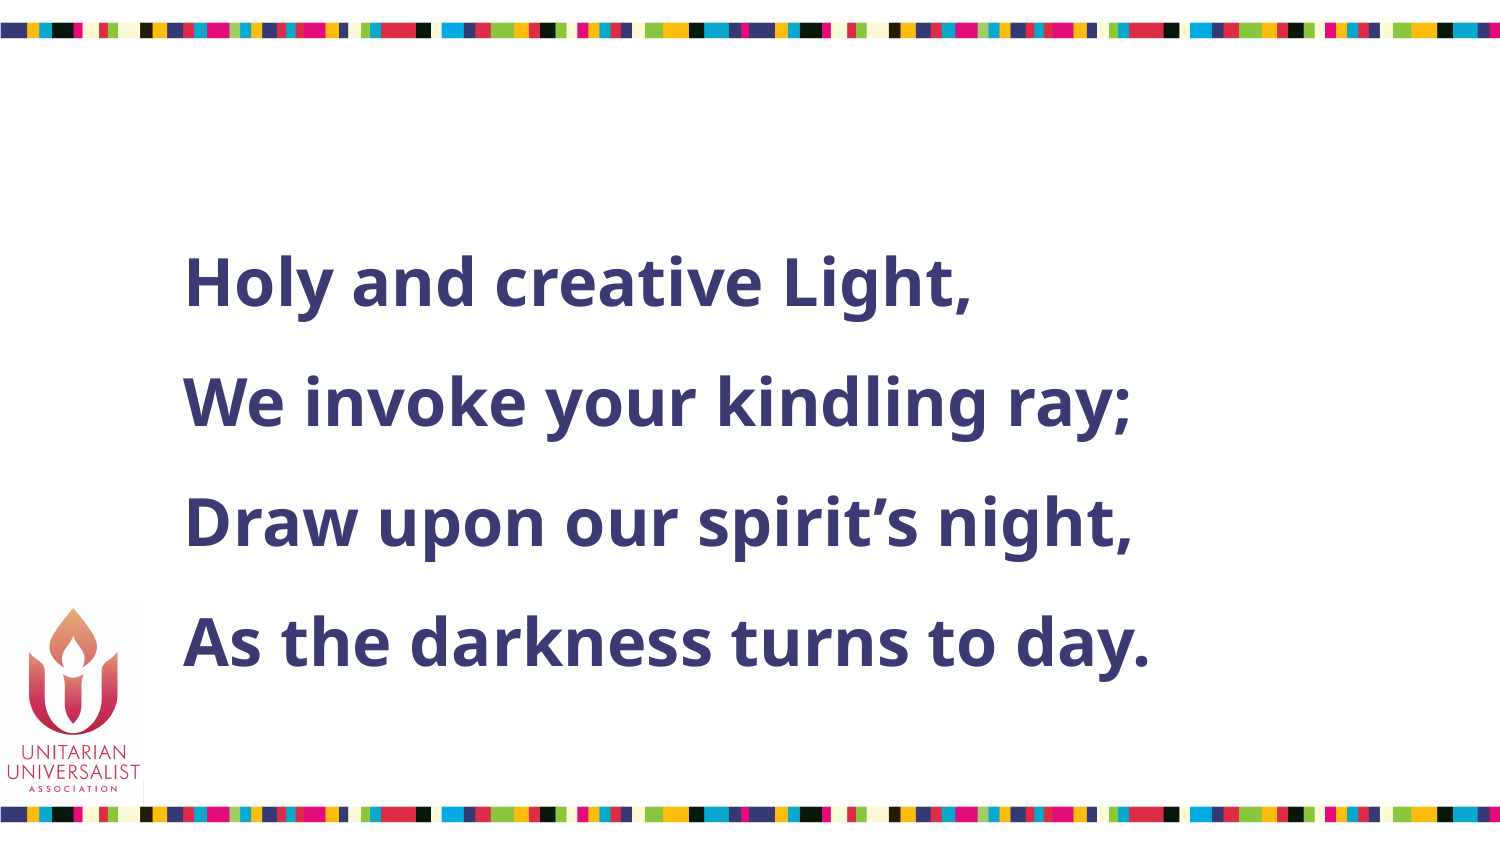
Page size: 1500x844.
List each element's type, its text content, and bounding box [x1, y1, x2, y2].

picture [0, 600, 1500, 824]
text_box Holy and creative Light, We invoke your kindling ray; Draw upon our spirit’s night, As the darkness turns to day. [168, 184, 1421, 695]
picture [0, 22, 1500, 40]
